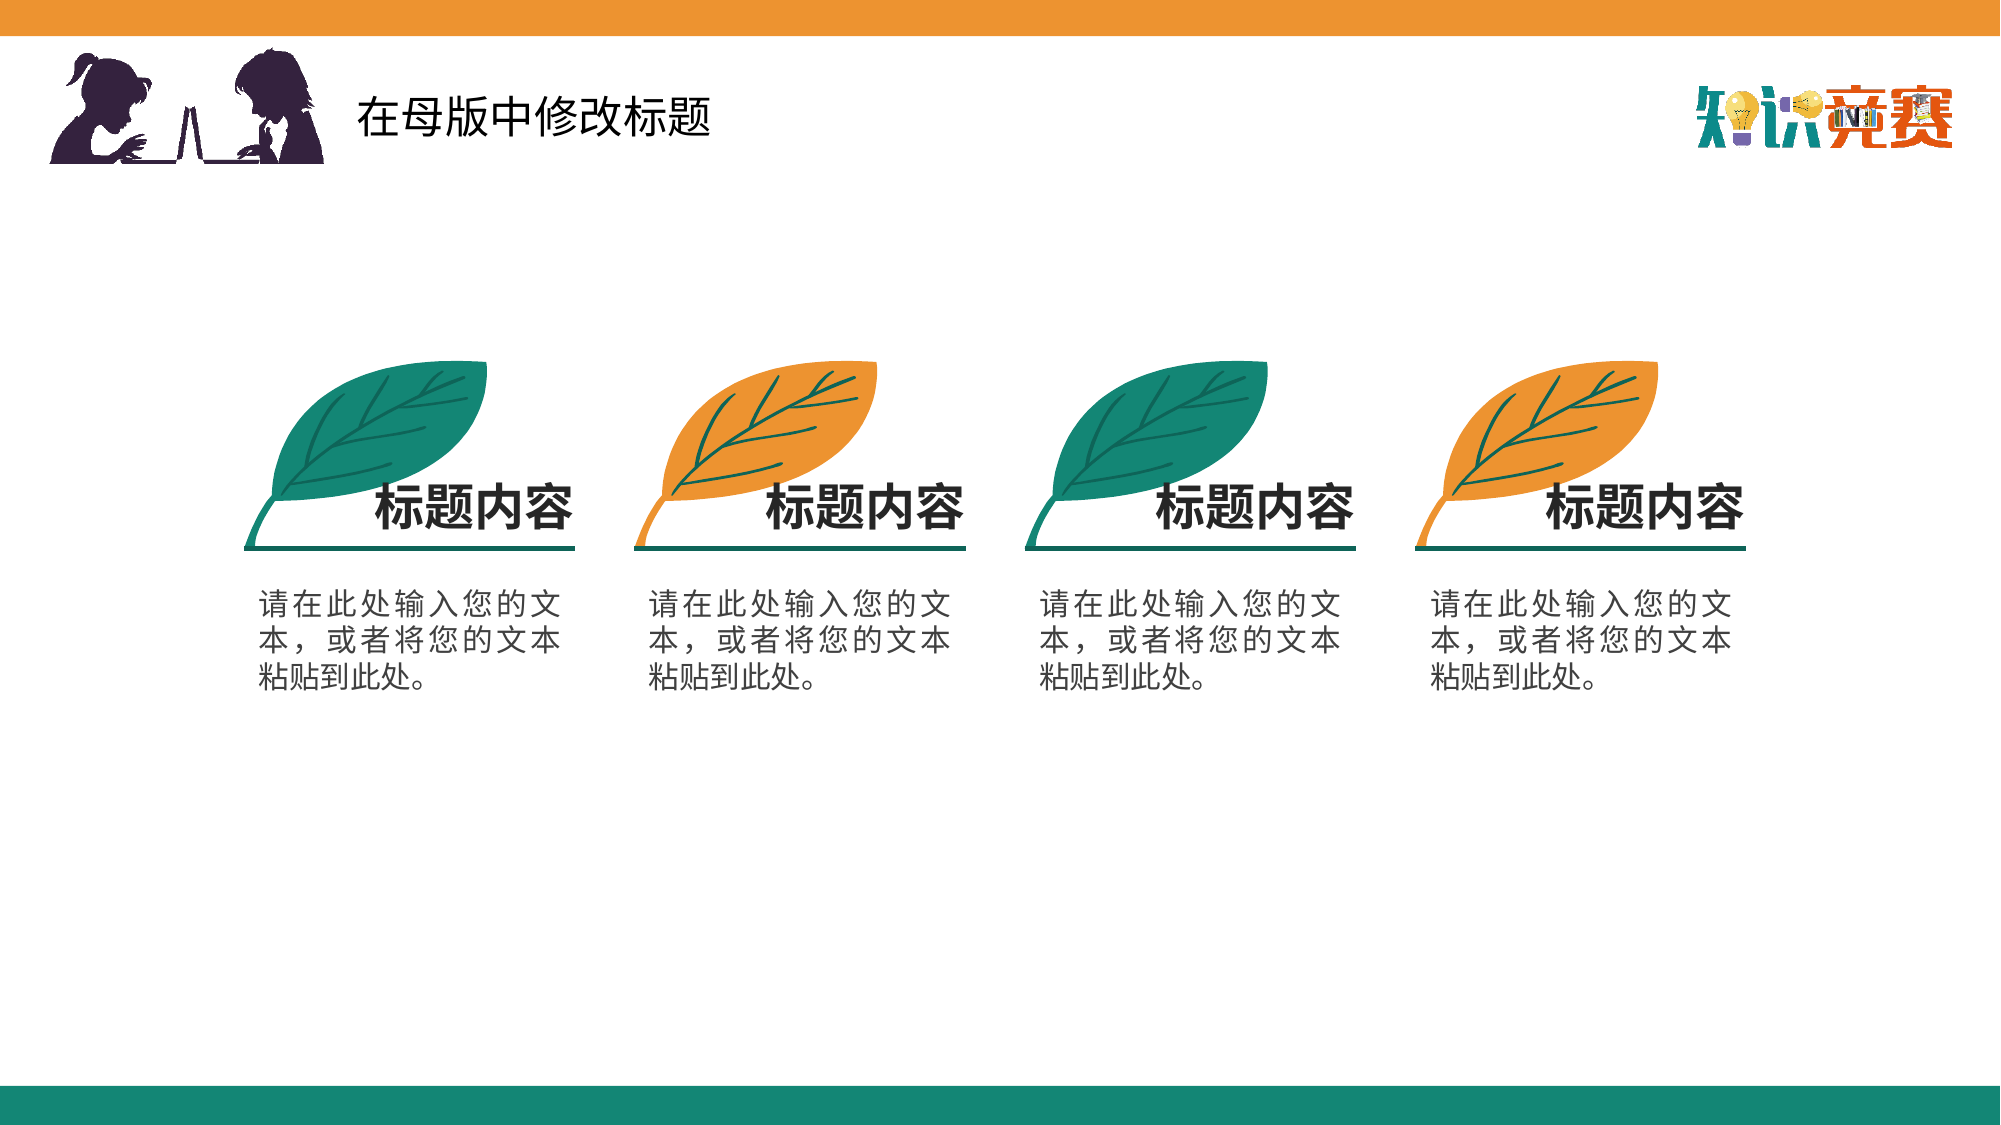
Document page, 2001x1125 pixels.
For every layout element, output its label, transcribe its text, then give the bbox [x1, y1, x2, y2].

text_box [244, 453, 339, 546]
text_box 请在此处输入您的文本，或者将您的文本粘贴到此处。 [1024, 577, 1356, 702]
picture [49, 47, 324, 164]
text_box [1550, 360, 1659, 430]
text_box 标题内容 [1531, 467, 1761, 543]
text_box [635, 451, 729, 546]
text_box [379, 360, 487, 430]
picture [1696, 85, 1952, 148]
text_box 标题内容 [1140, 467, 1371, 543]
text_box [671, 370, 859, 496]
text_box 标题内容 [359, 467, 590, 543]
text_box [1160, 360, 1268, 431]
text_box 请在此处输入您的文本，或者将您的文本粘贴到此处。 [243, 577, 576, 702]
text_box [1061, 370, 1249, 496]
text_box [1416, 454, 1510, 546]
text_box [1025, 453, 1119, 546]
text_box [280, 370, 469, 496]
text_box 请在此处输入您的文本，或者将您的文本粘贴到此处。 [634, 577, 966, 702]
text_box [1451, 370, 1640, 496]
text_box 标题内容 [750, 467, 980, 543]
text_box [769, 360, 878, 430]
text_box 请在此处输入您的文本，或者将您的文本粘贴到此处。 [1415, 577, 1747, 702]
